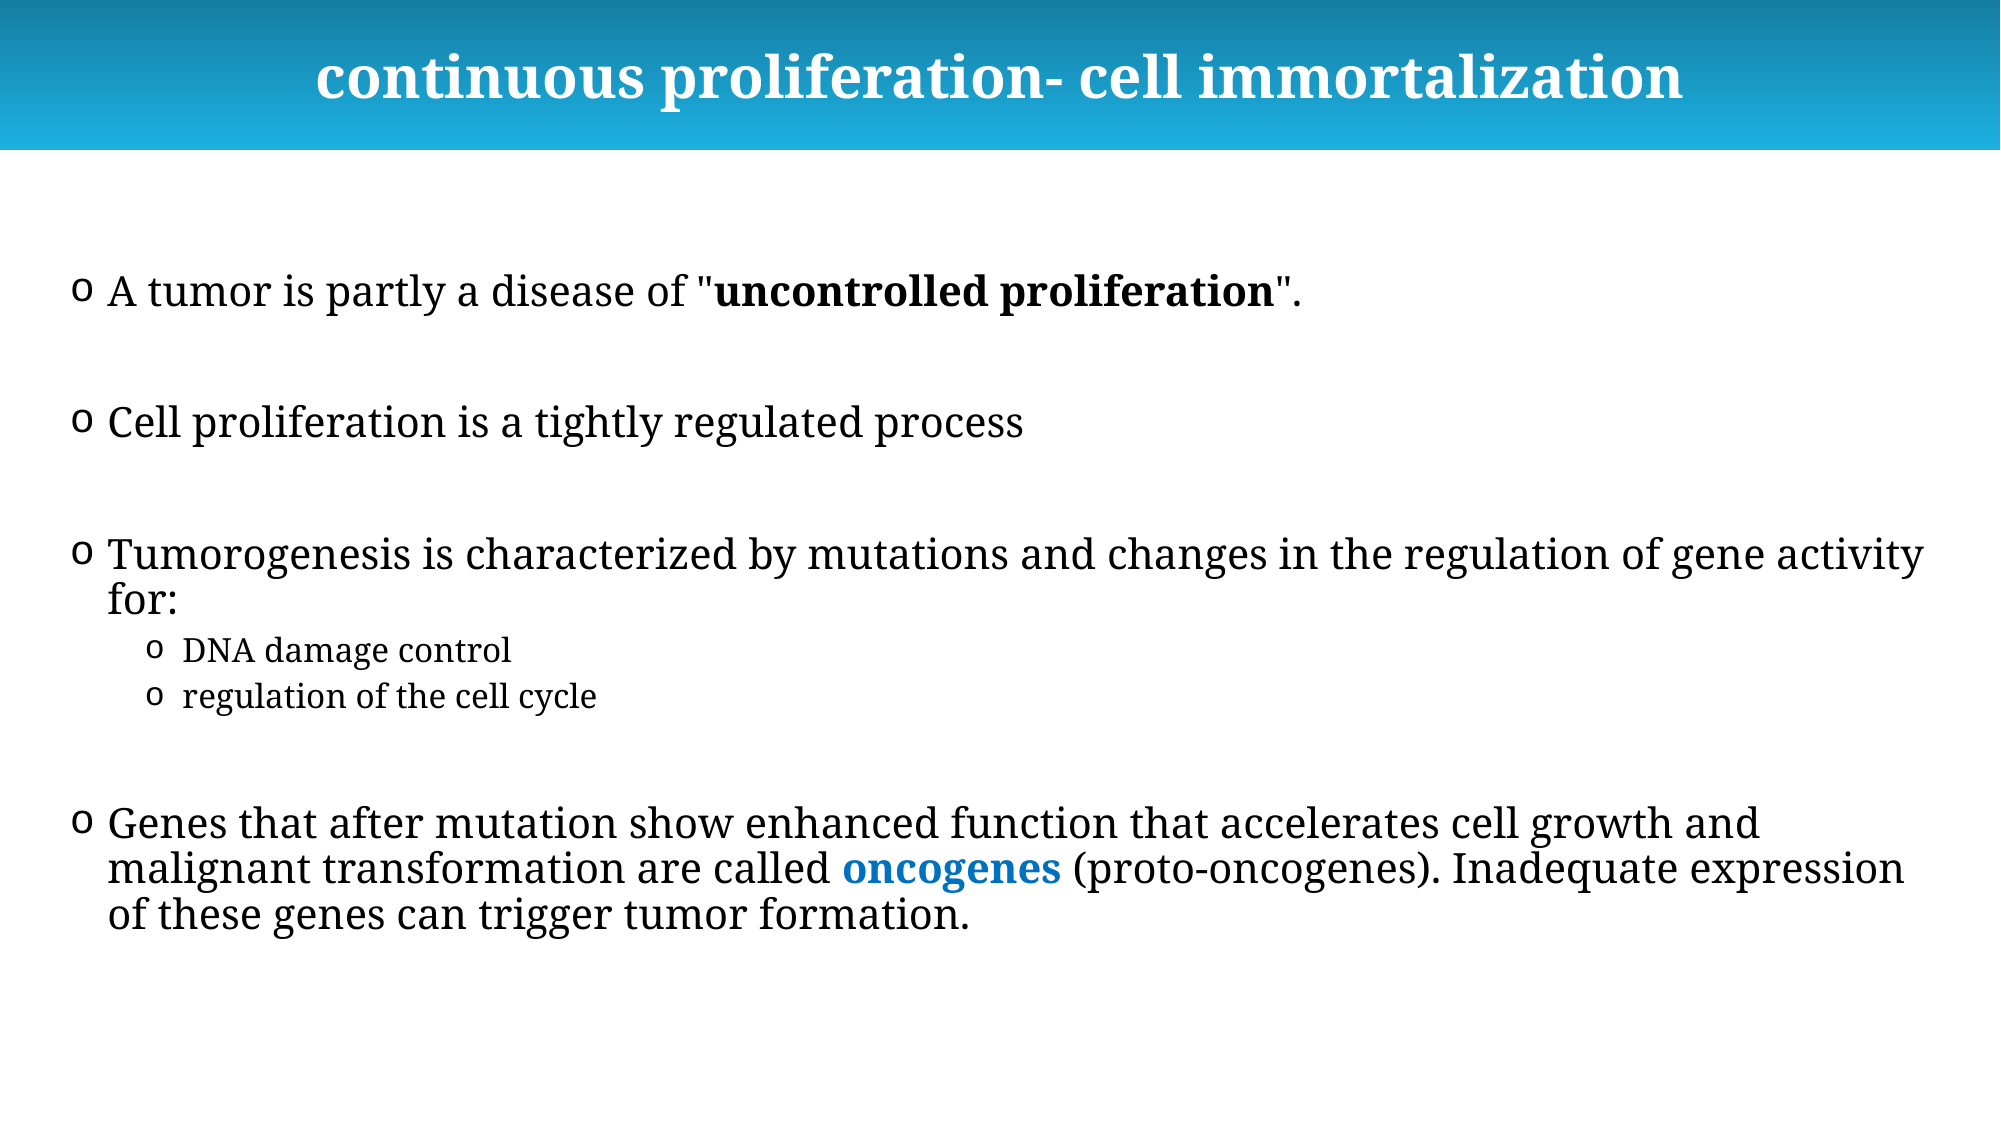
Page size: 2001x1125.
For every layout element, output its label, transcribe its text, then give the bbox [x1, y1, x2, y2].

text_box continuous proliferation- cell immortalization [0, 0, 2000, 150]
list A tumor is partly a disease of "uncontrolled proliferation". Cell proliferation is a tightly regulated process Tumorogenesis is characterized by mutations and changes in the regulation of gene activity for: DNA damage control regulation of the cell cycle Genes that after mutation show enhanced function that accelerates cell growth and malignant transformation are called oncogenes (proto-oncogenes). Inadequate expression of these genes can trigger tumor formation. [55, 262, 1945, 1059]
